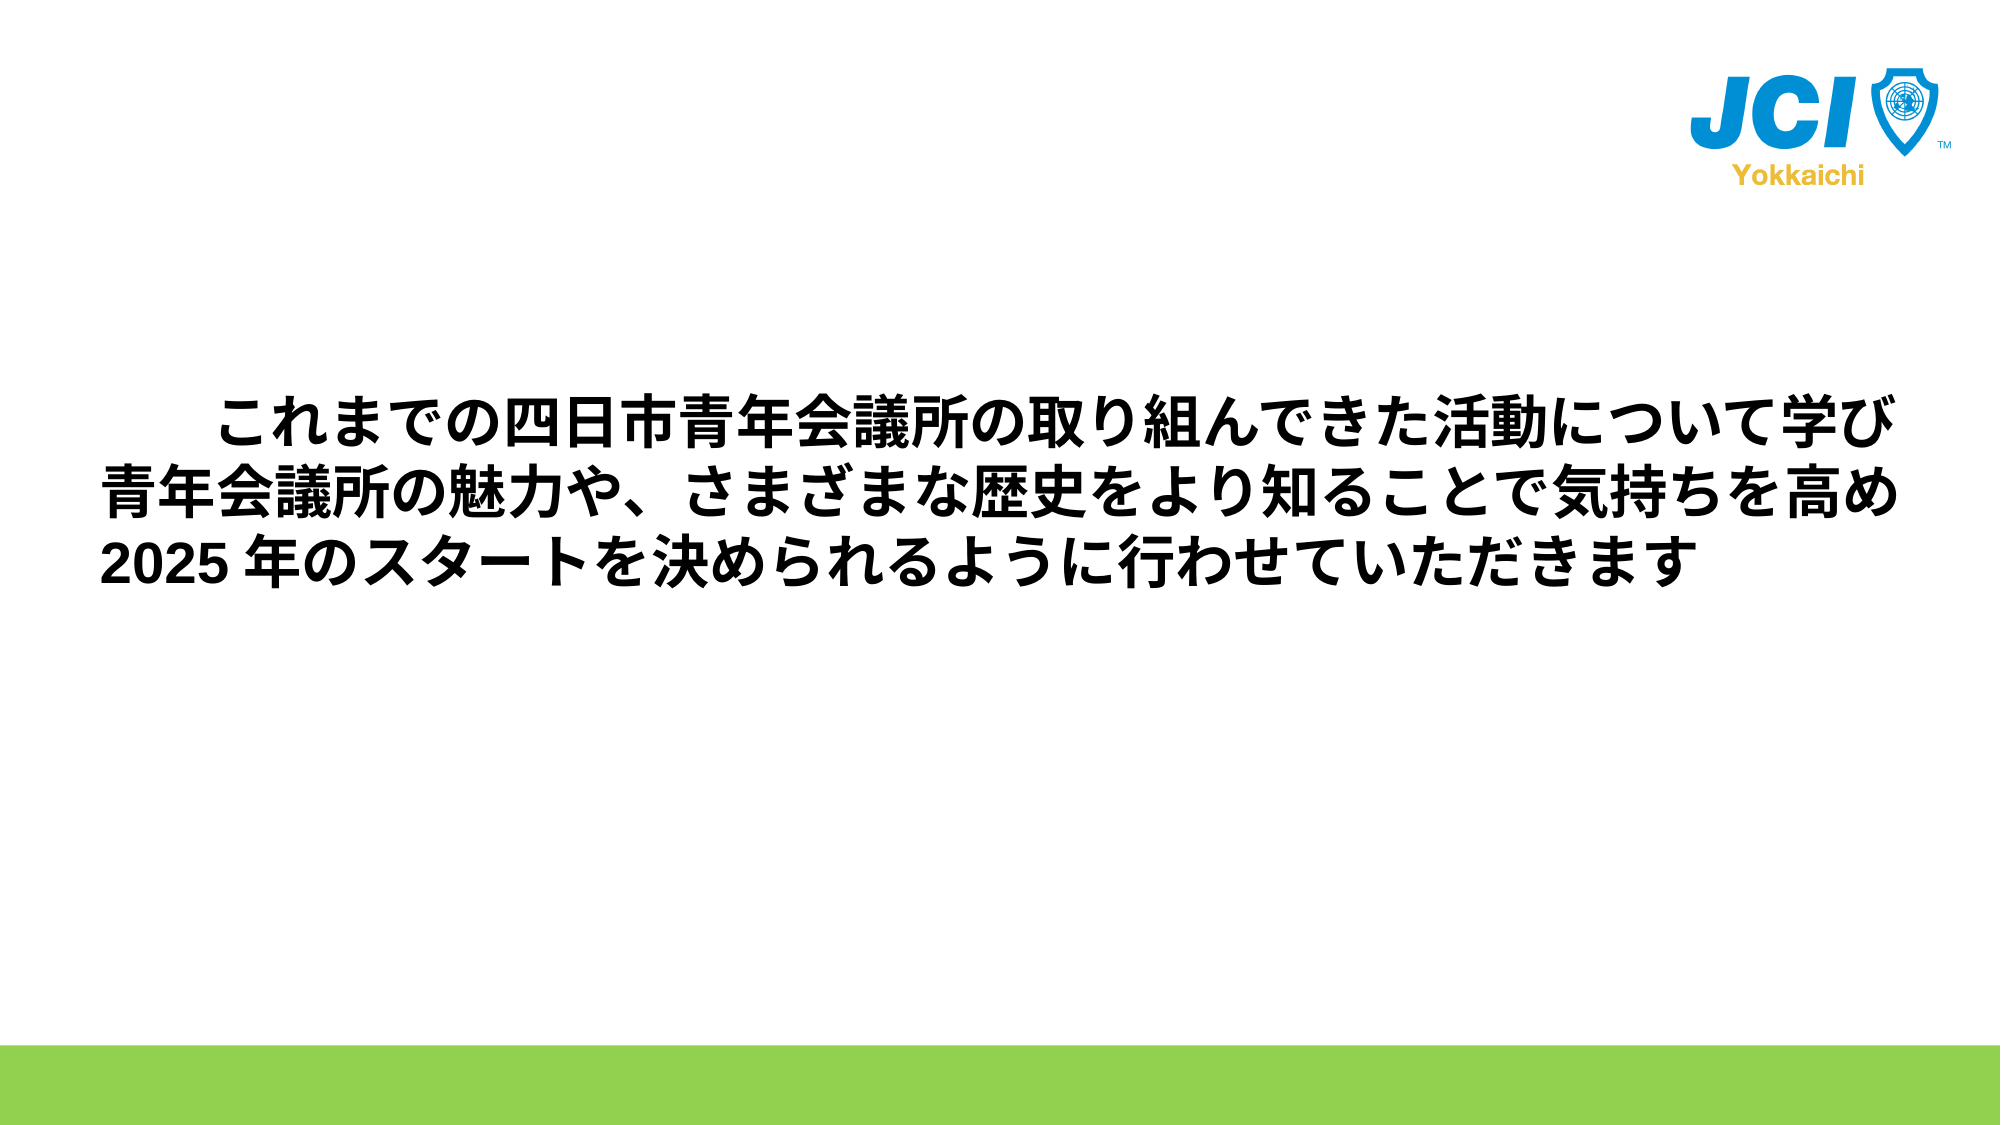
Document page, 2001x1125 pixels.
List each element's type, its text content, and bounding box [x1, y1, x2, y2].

picture [1687, 67, 1954, 187]
text_box これまでの四日市青年会議所の取り組んできた活動について学び 青年会議所の魅力や、さまざまな歴史をより知ることで気持ちを高め 2025年のスタートを決められるように行わせていただきます [84, 377, 1916, 603]
